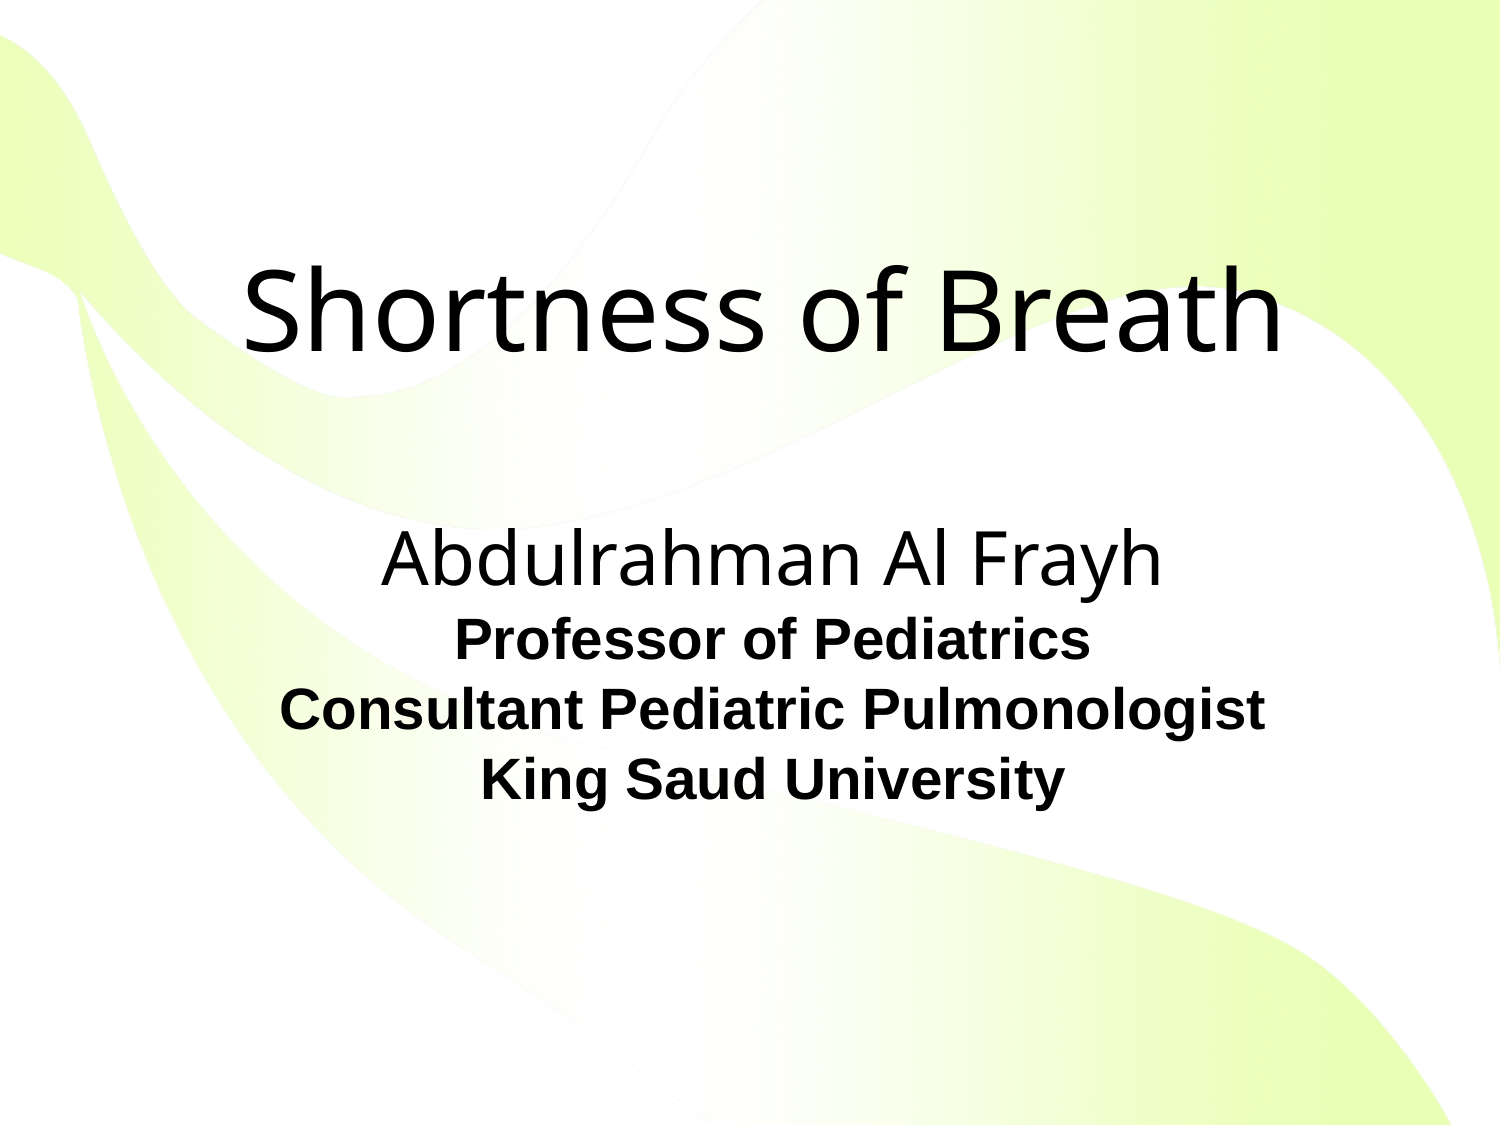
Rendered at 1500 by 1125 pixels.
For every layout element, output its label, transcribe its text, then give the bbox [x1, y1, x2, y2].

picture [0, 0, 1500, 1125]
text_box Abdulrahman Al Frayh Professor of Pediatrics Consultant Pediatric Pulmonologist King Saud University [147, 503, 1400, 819]
text_box Shortness of Breath [88, 231, 1412, 382]
